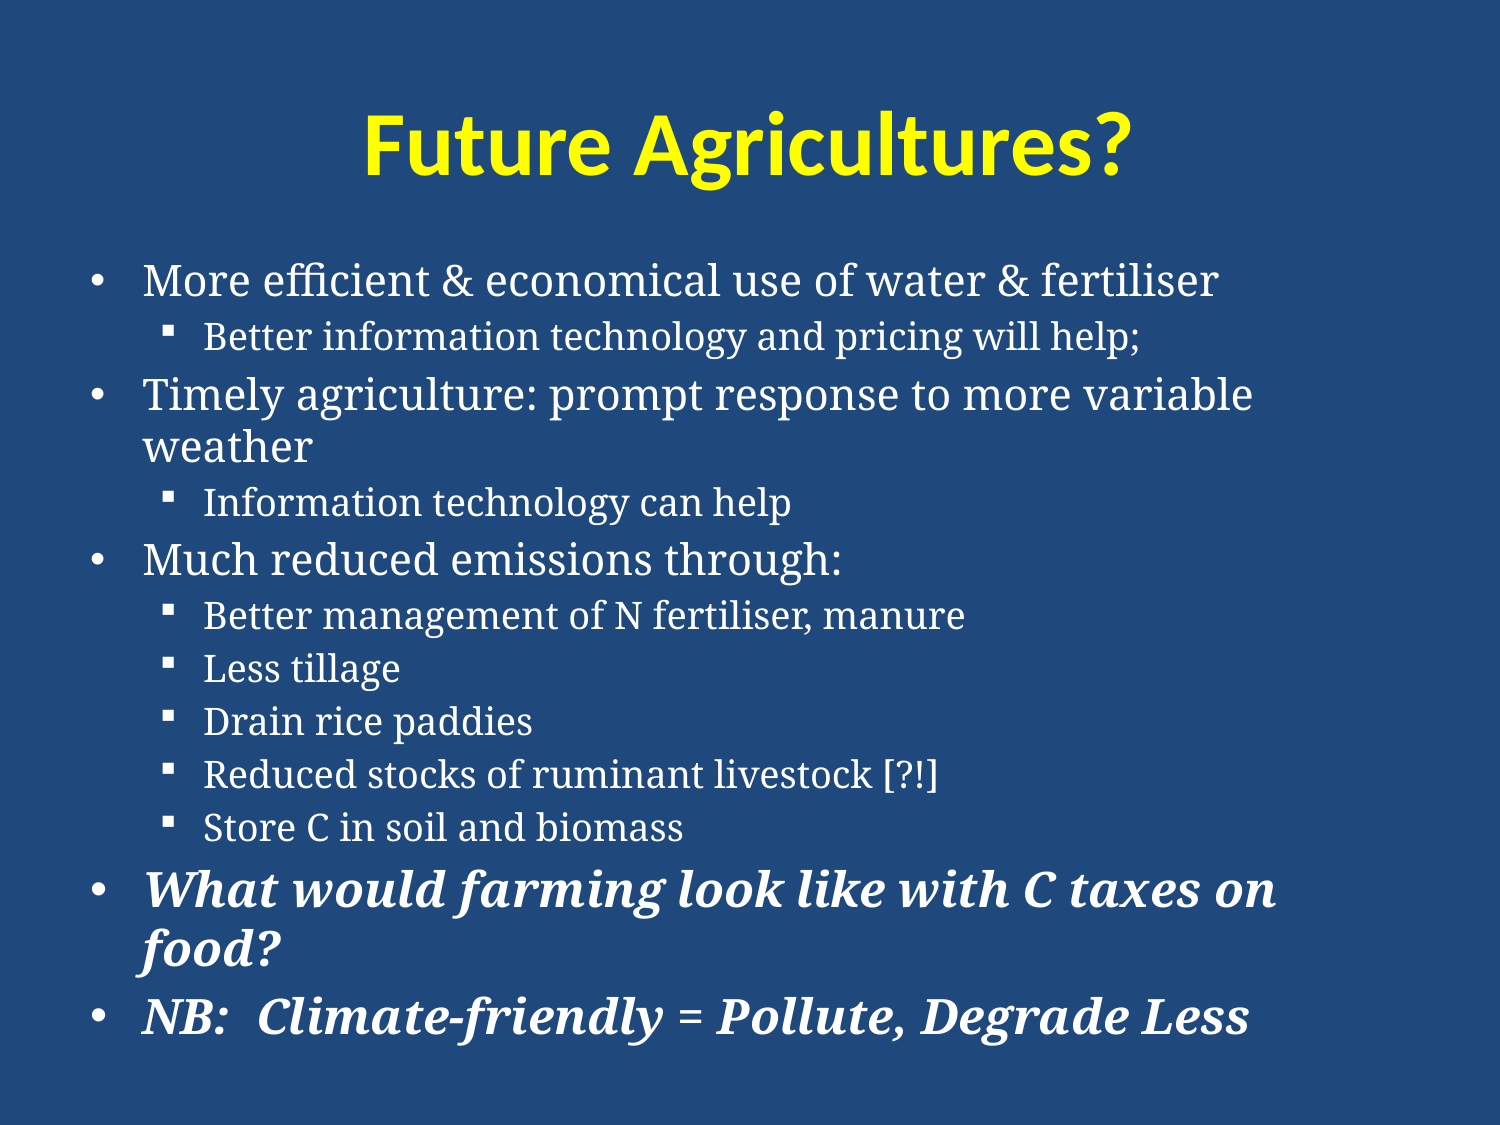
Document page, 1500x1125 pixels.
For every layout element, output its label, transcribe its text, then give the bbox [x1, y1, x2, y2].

list More efficient & economical use of water & fertiliser Better information technology and pricing will help; Timely agriculture: prompt response to more variable weather Information technology can help Much reduced emissions through: Better management of N fertiliser, manure Less tillage Drain rice paddies Reduced stocks of ruminant livestock [?!] Store C in soil and biomass What would farming look like with C taxes on food? NB: Climate-friendly = Pollute, Degrade Less [74, 245, 1426, 1055]
title Future Agricultures? [74, 44, 1426, 233]
